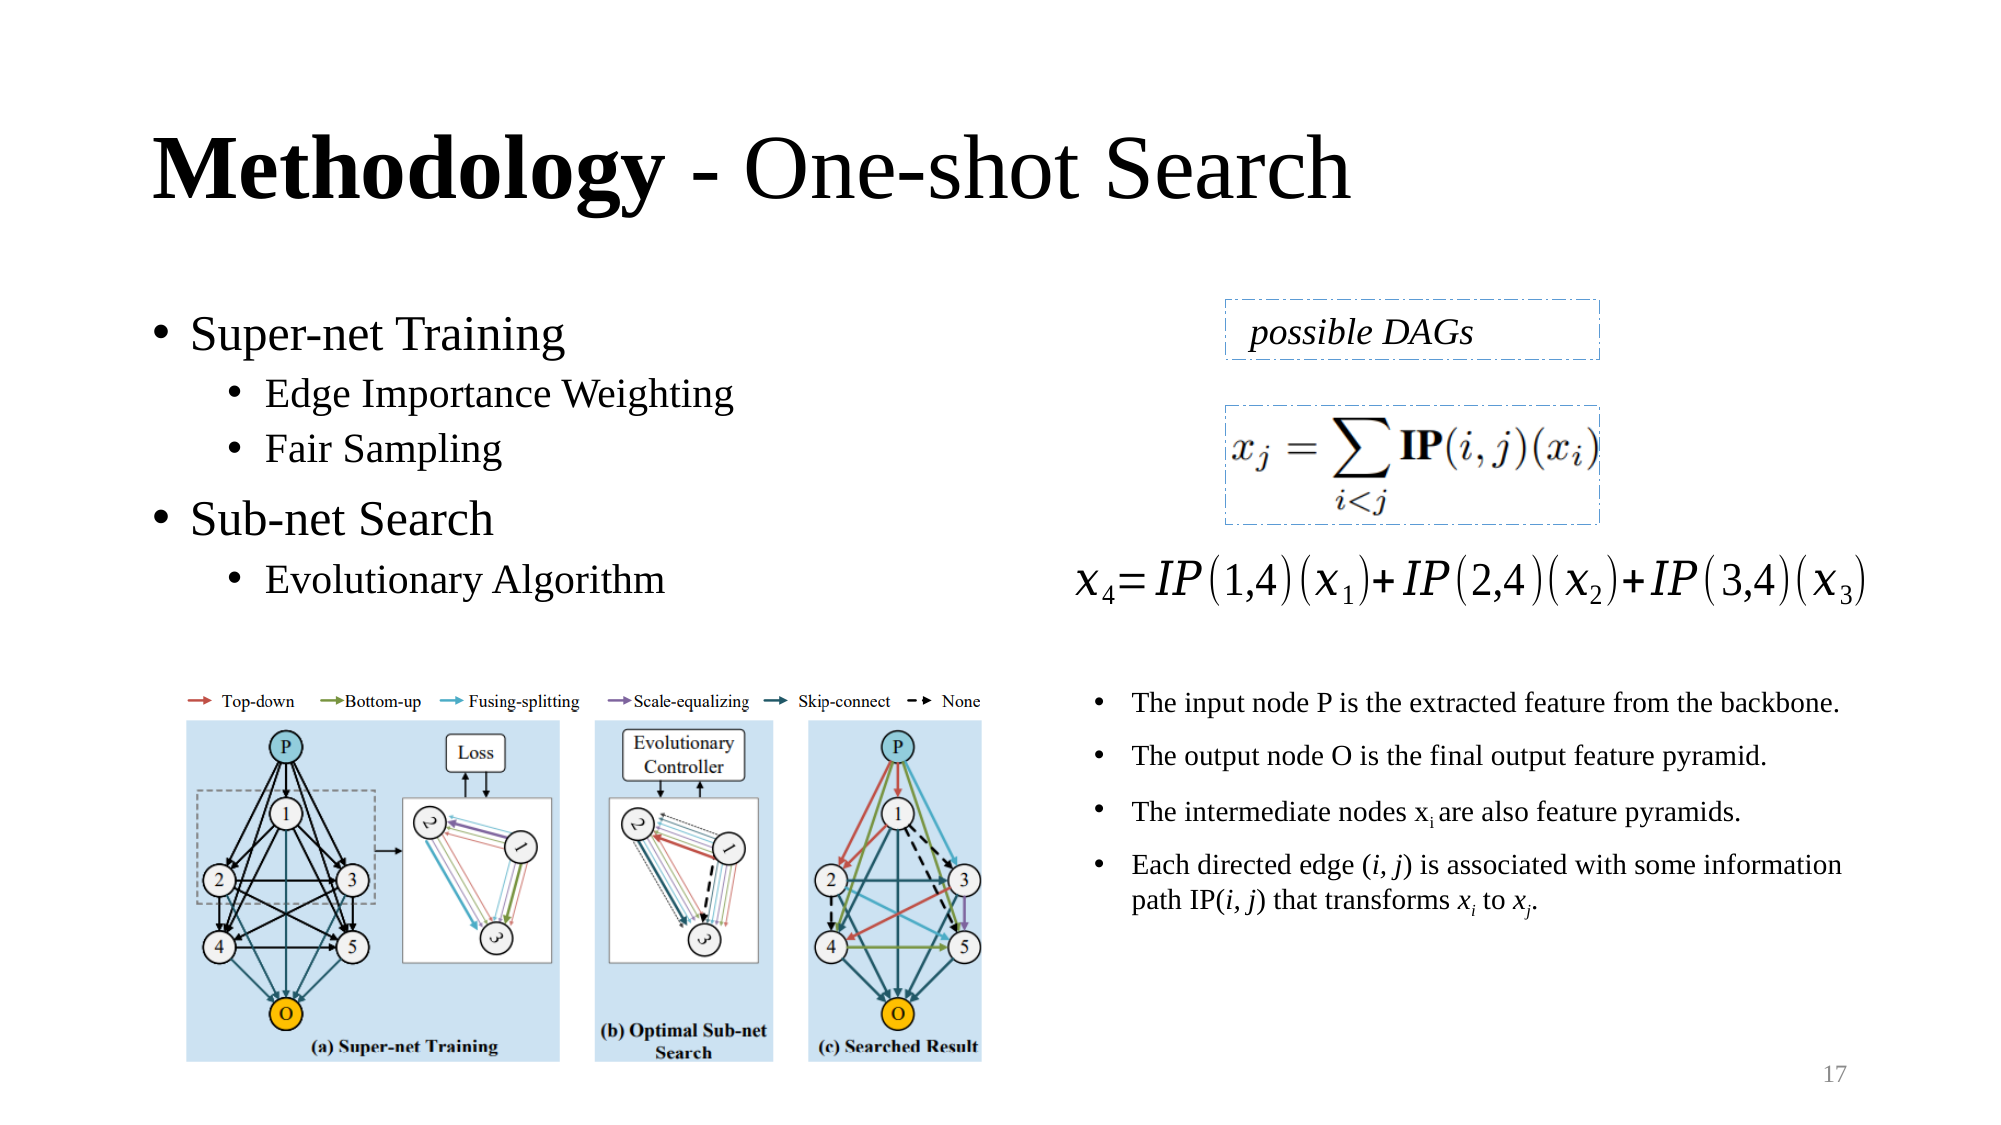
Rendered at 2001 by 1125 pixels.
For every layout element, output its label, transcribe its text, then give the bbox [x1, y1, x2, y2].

slide_number 17 [1412, 1042, 1863, 1103]
text_box The input node P is the extracted feature from the backbone. The output node O is the final output feature pyramid. The intermediate nodes xi are also feature pyramids. Each directed edge (i, j) is associated with some information path IP(i, j) that transforms xi to xj. [1079, 680, 1863, 994]
title Methodology - One-shot Search [137, 59, 1863, 278]
picture [1225, 405, 1600, 525]
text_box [186, 689, 982, 1064]
text_box Super-net Training Edge Importance Weighting Fair Sampling Sub-net Search Evolutionary Algorithm [137, 299, 858, 739]
